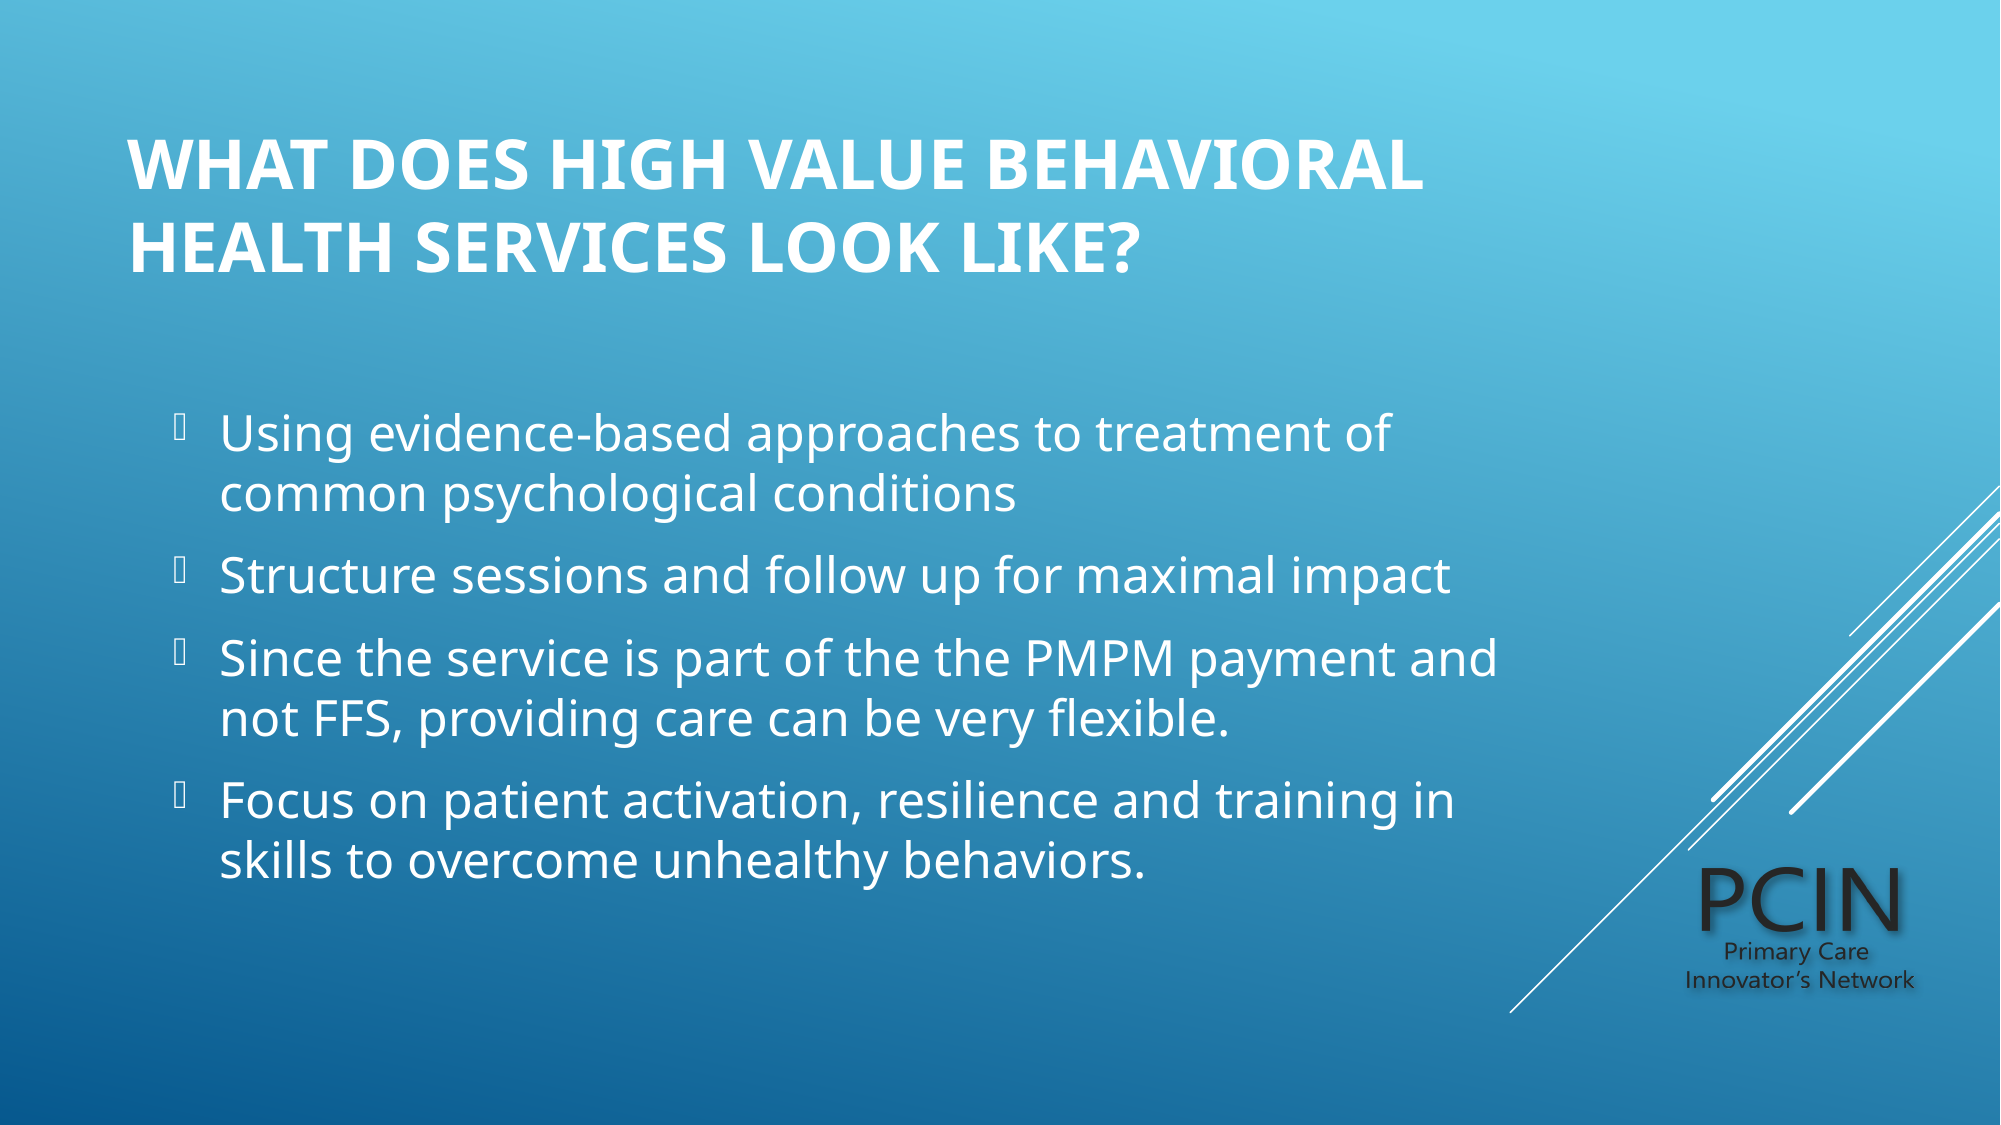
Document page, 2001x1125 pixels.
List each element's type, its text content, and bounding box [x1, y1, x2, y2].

list Using evidence-based approaches to treatment of common psychological conditions Structure sessions and follow up for maximal impact Since the service is part of the the PMPM payment and not FFS, providing care can be very flexible. Focus on patient activation, resilience and training in skills to overcome unhealthy behaviors. [158, 348, 1558, 942]
picture [1672, 864, 1932, 994]
title What does high value behavioral Health services look like? [112, 79, 1513, 327]
